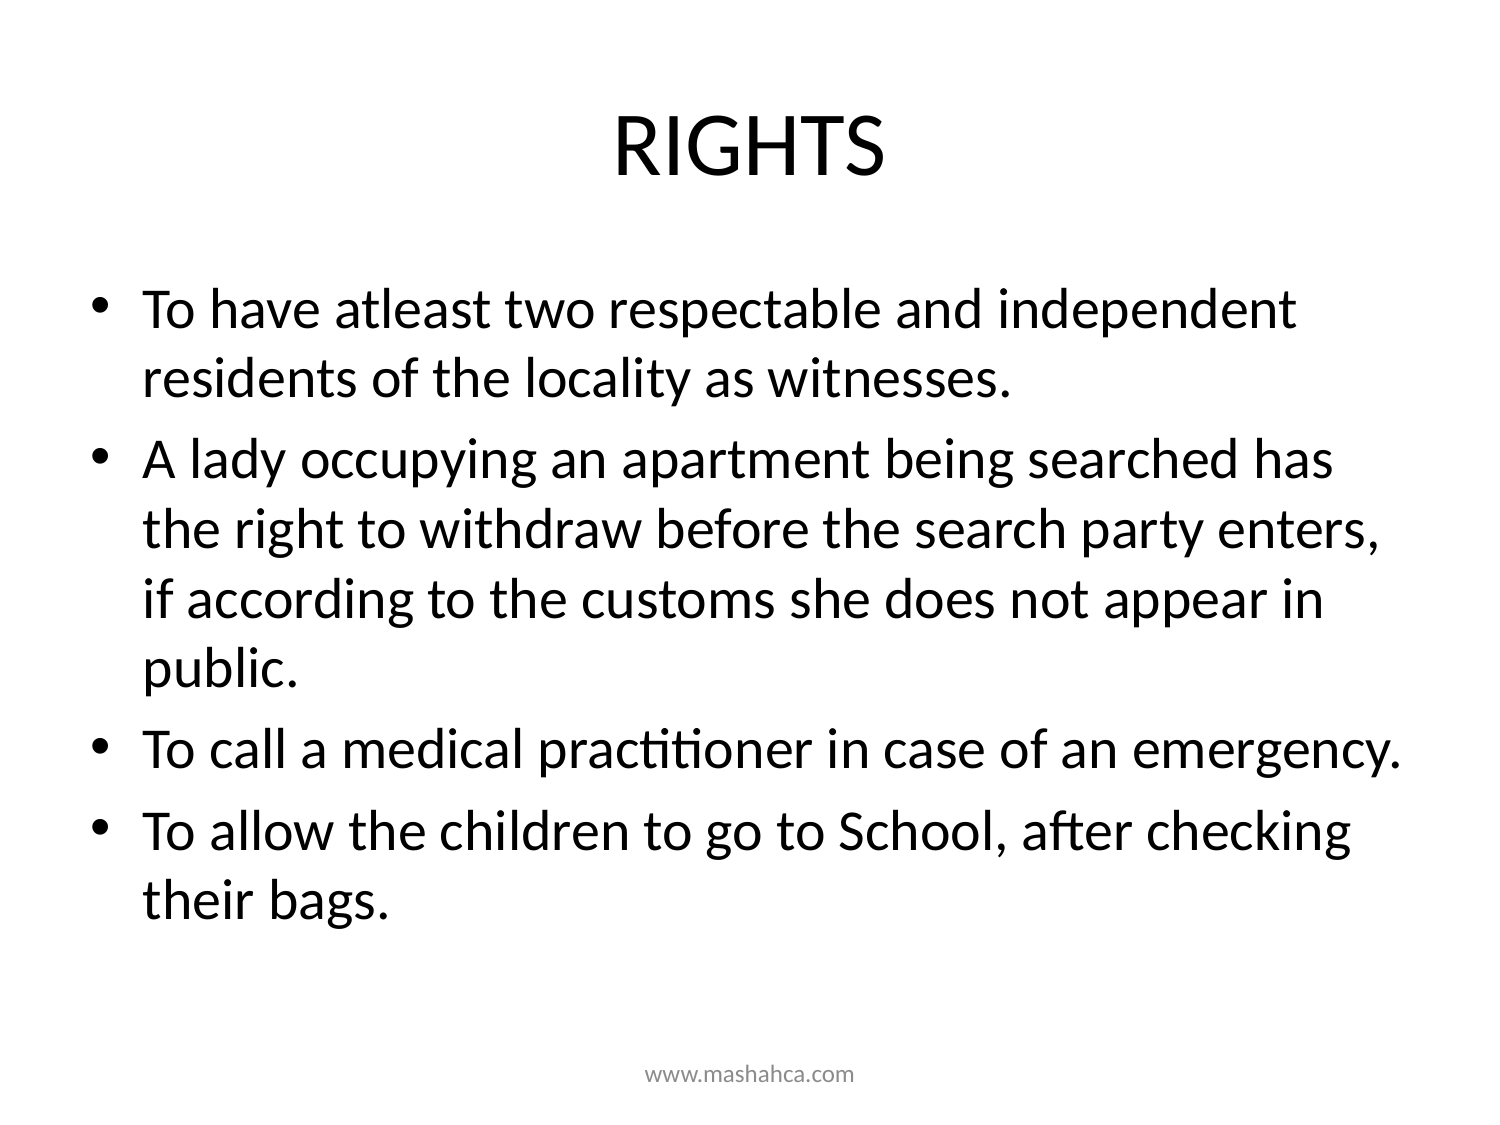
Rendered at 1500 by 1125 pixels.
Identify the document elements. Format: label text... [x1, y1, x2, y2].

footer www.mashahca.com [512, 1042, 988, 1103]
list To have atleast two respectable and independent residents of the locality as witnesses. A lady occupying an apartment being searched has the right to withdraw before the search party enters, if according to the customs she does not appear in public. To call a medical practitioner in case of an emergency. To allow the children to go to School, after checking their bags. [75, 262, 1425, 1005]
title RIGHTS [75, 45, 1425, 233]
